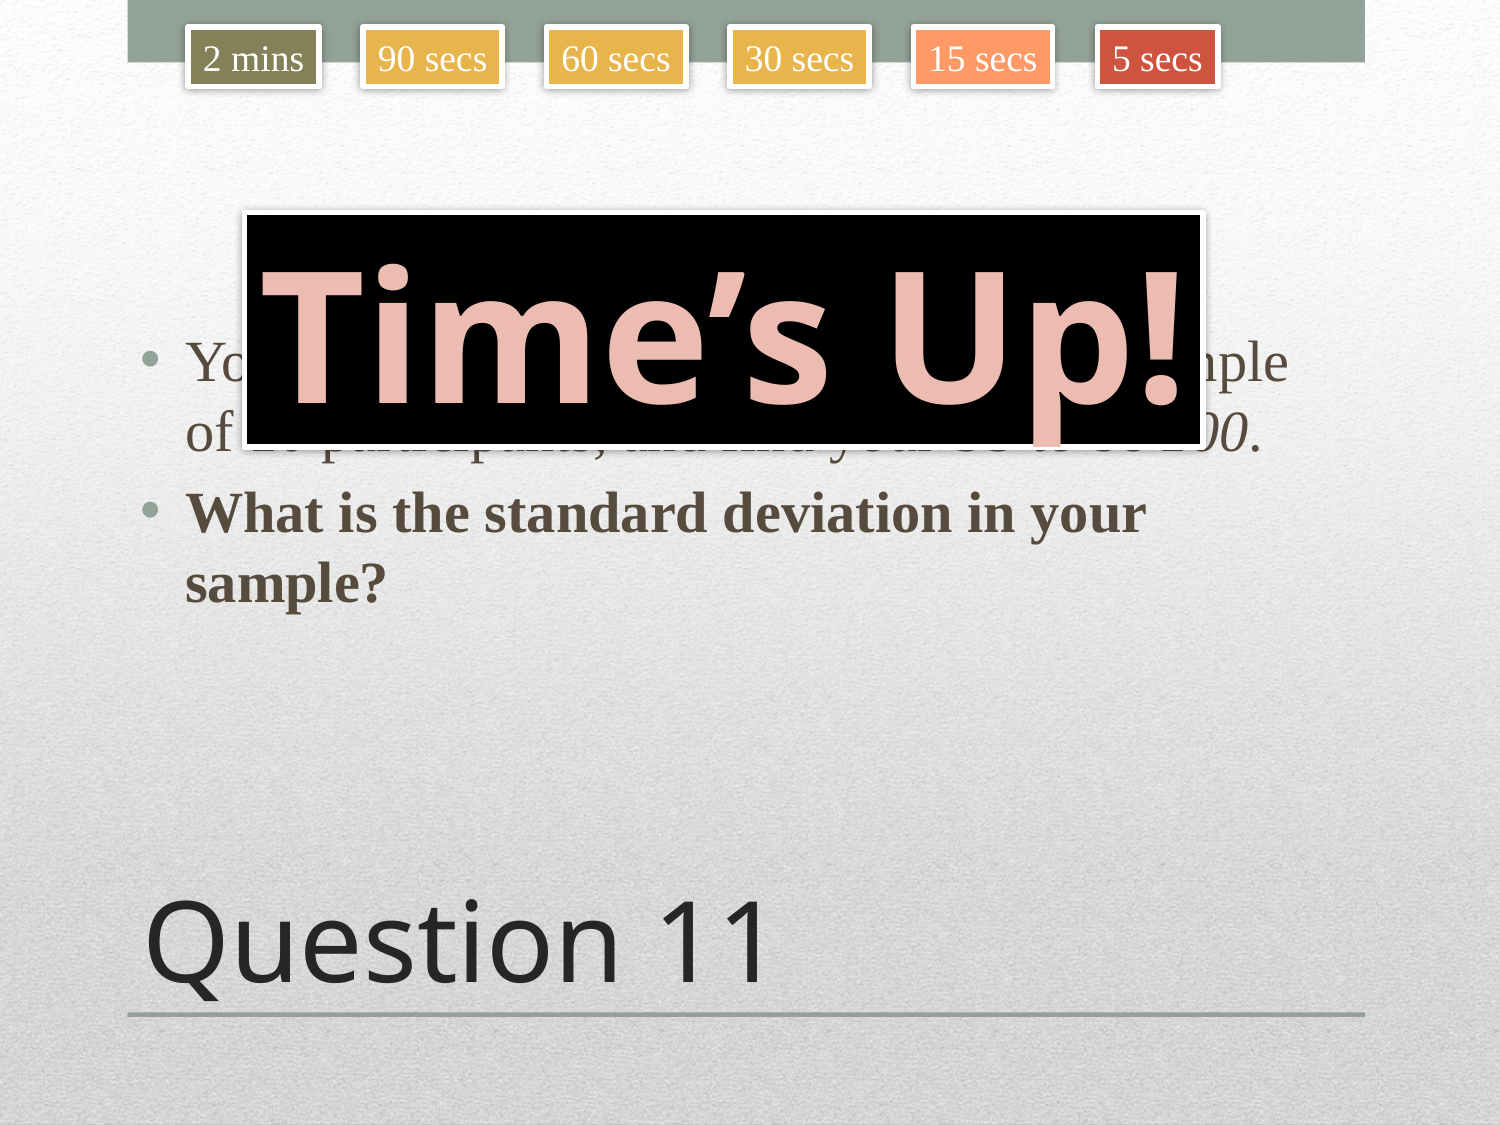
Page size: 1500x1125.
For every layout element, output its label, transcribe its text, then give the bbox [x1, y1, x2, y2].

text_box 60 secs [544, 24, 689, 89]
text_box Time’s Up! [242, 210, 1206, 450]
text_box 15 secs [911, 24, 1055, 89]
text_box 5 secs [1095, 24, 1221, 89]
title Question 11 [127, 825, 1240, 1013]
list You calculate your sum of squares for a sample of 10 participants, and find your SS to be 100. What is the standard deviation in your sample? [125, 112, 1363, 825]
text_box 90 secs [360, 24, 505, 89]
text_box 30 secs [727, 24, 872, 89]
text_box 2 mins [185, 24, 322, 89]
